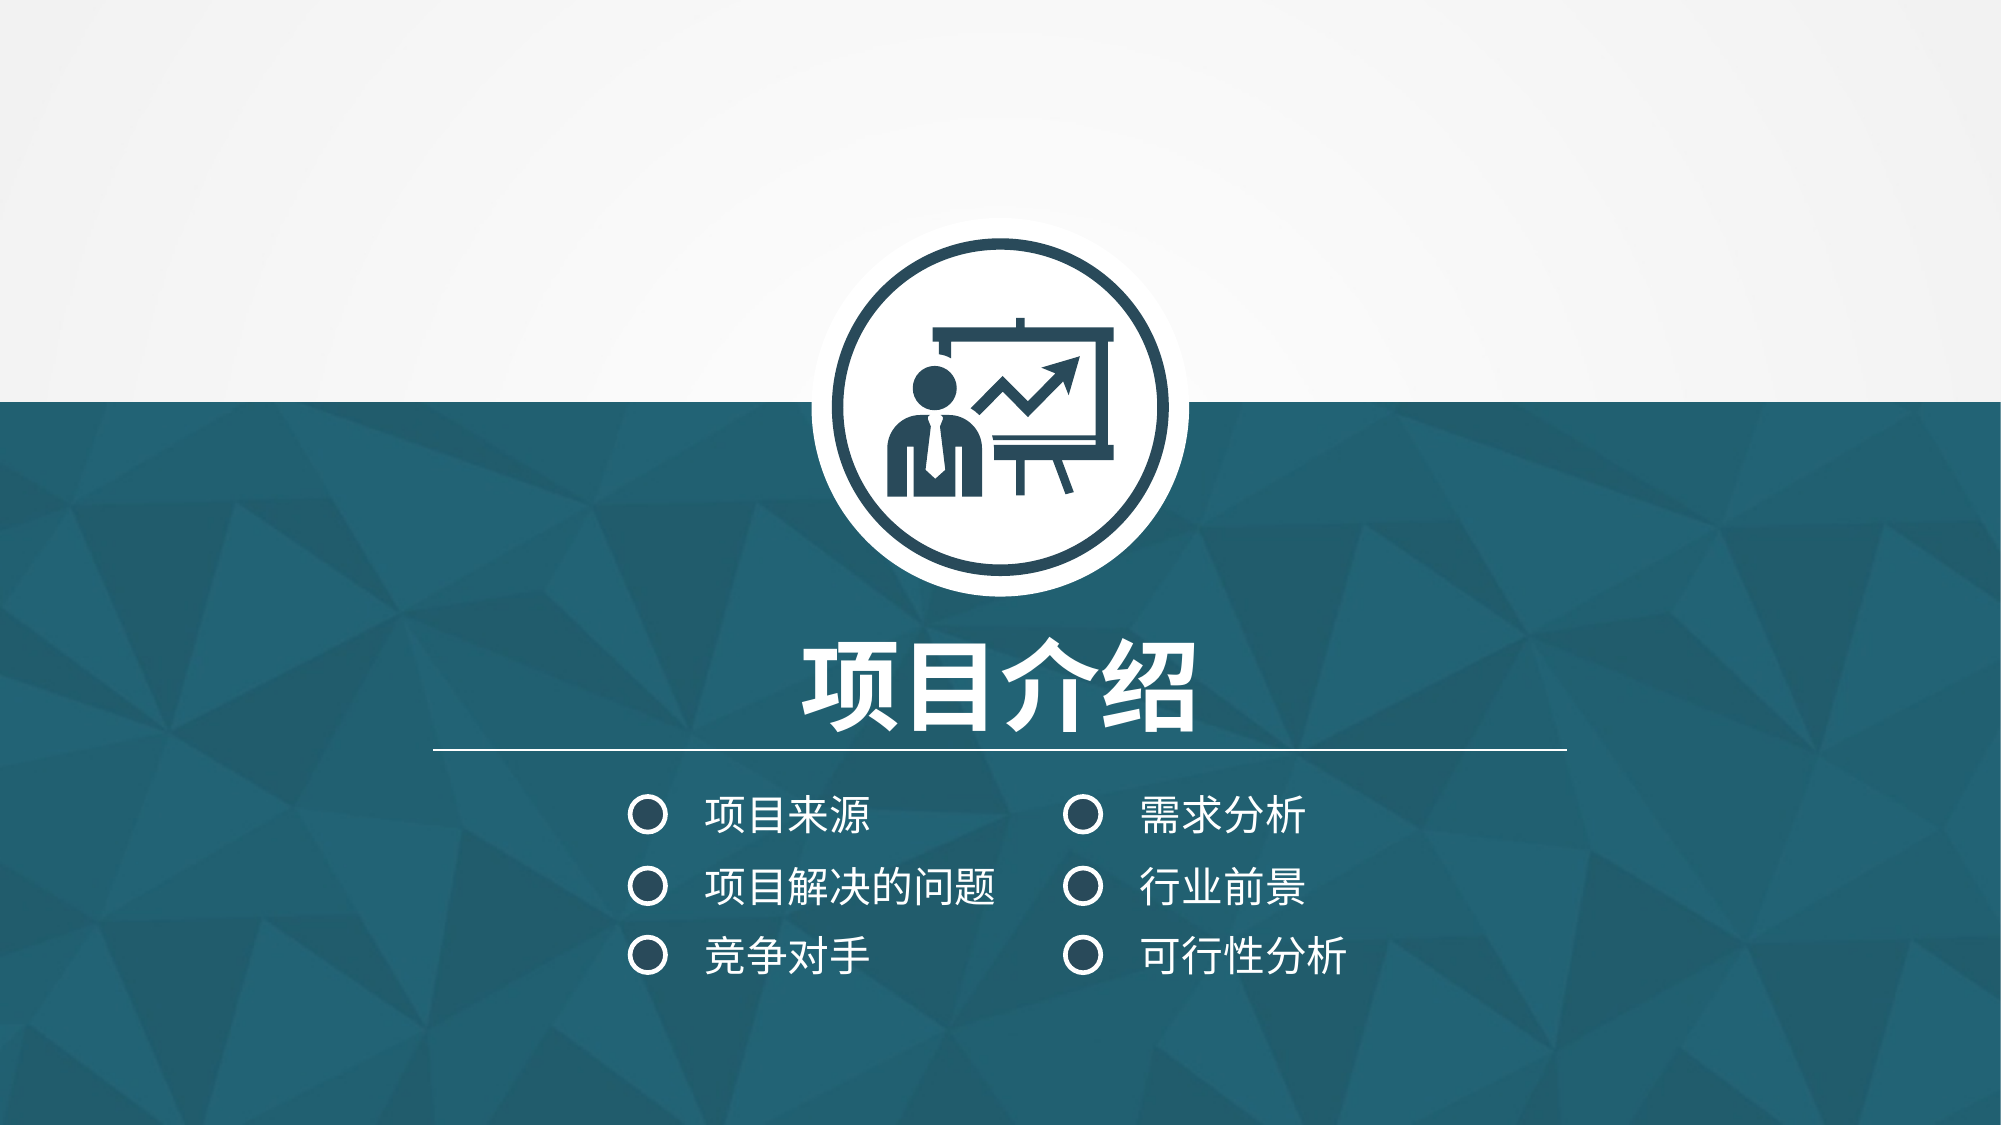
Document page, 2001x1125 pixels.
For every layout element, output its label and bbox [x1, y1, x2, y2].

picture [0, 0, 2001, 1125]
text_box [811, 217, 1190, 597]
